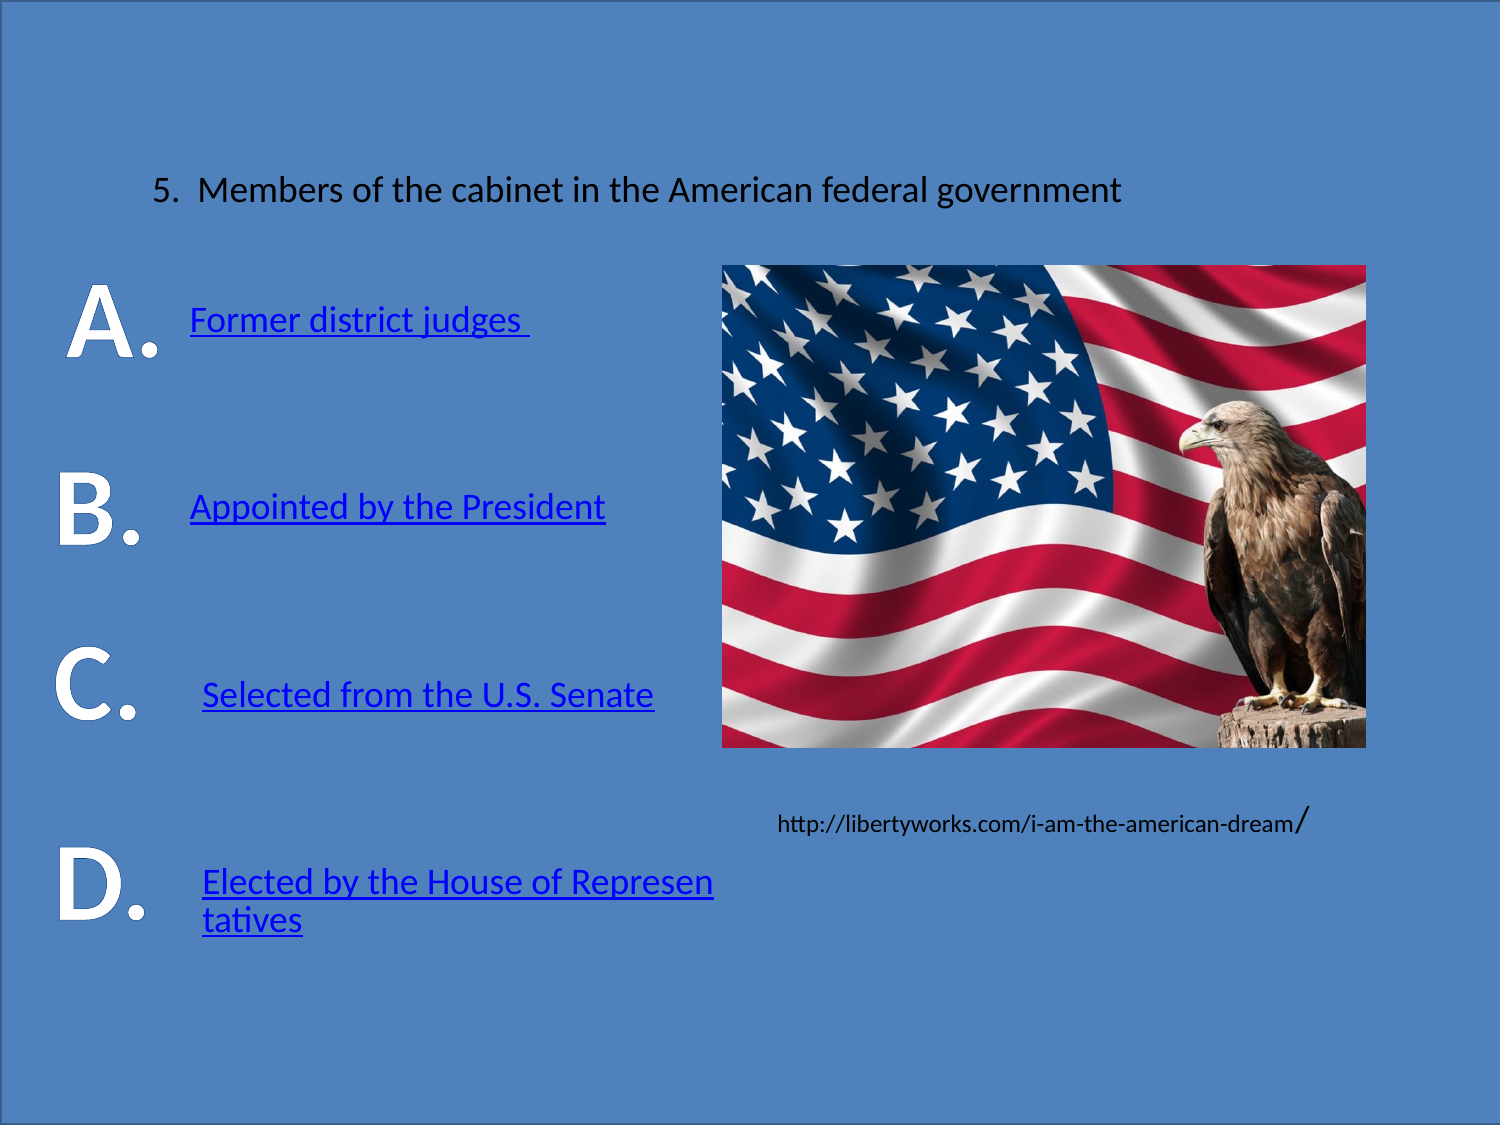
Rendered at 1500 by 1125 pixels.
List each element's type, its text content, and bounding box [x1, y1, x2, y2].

picture [722, 265, 1366, 748]
text_box D. [37, 799, 167, 950]
text_box Elected by the House of Representatives [187, 849, 738, 910]
text_box Selected from the U.S. Senate [187, 662, 717, 723]
text_box B. [37, 424, 162, 575]
text_box [0, 0, 1500, 1125]
text_box http://libertyworks.com/i-am-the-american-dream/ [762, 787, 1366, 848]
text_box C. [37, 599, 158, 750]
text_box A. [50, 237, 180, 388]
text_box Former district judges [174, 287, 717, 348]
text_box Appointed by the President [174, 474, 717, 535]
text_box 5. Members of the cabinet in the American federal government [137, 112, 1338, 218]
